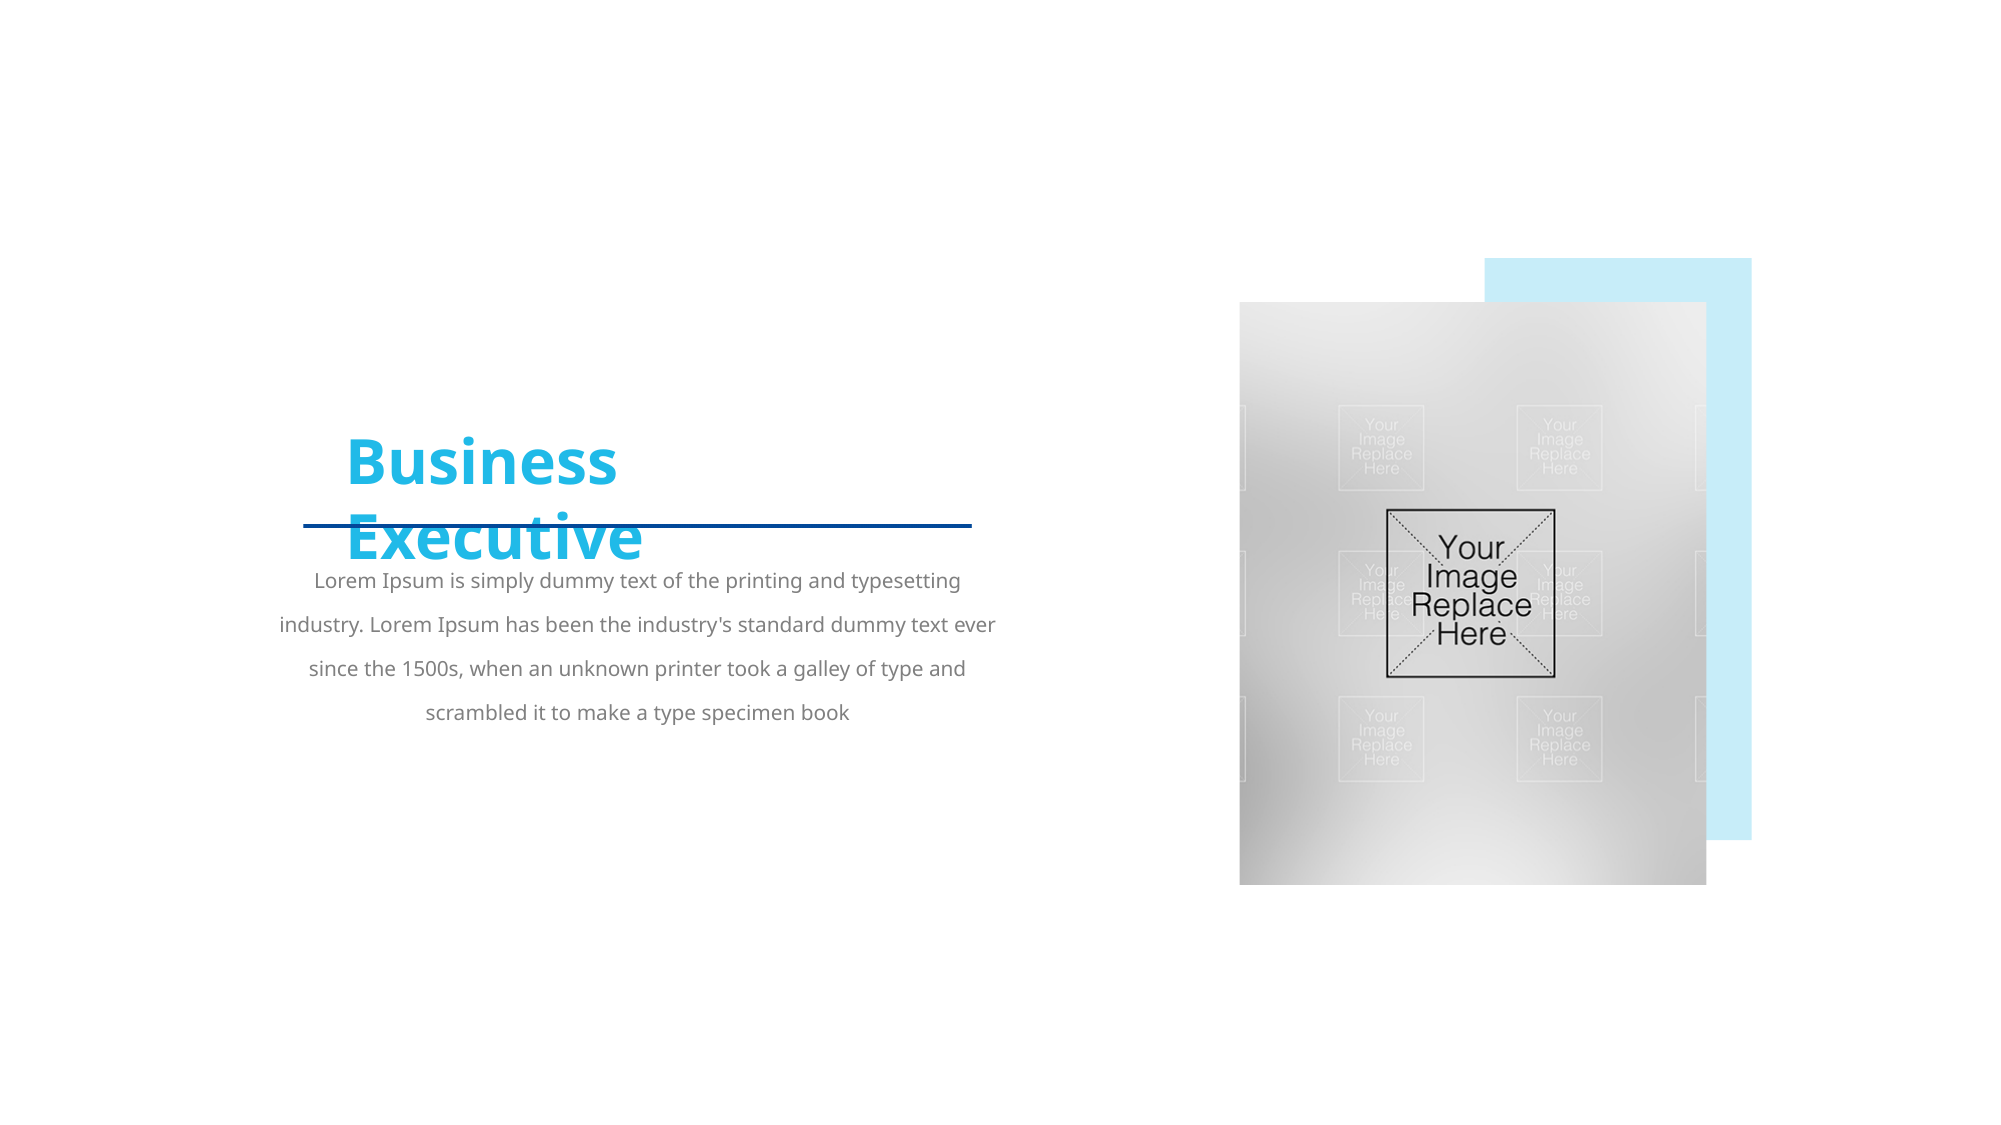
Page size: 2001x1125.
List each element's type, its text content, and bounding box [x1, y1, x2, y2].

text_box [1484, 257, 1753, 841]
text_box Business Executive [331, 414, 945, 524]
picture [1239, 302, 1707, 885]
text_box Business Executive [331, 528, 945, 541]
text_box Lorem Ipsum is simply dummy text of the printing and typesetting industry. Lorem Ipsum has been the industry's standard dummy text ever since the 1500s, when an unknown printer took a galley of type and scrambled it to make a type specimen book [258, 541, 1017, 732]
picture [303, 524, 972, 528]
